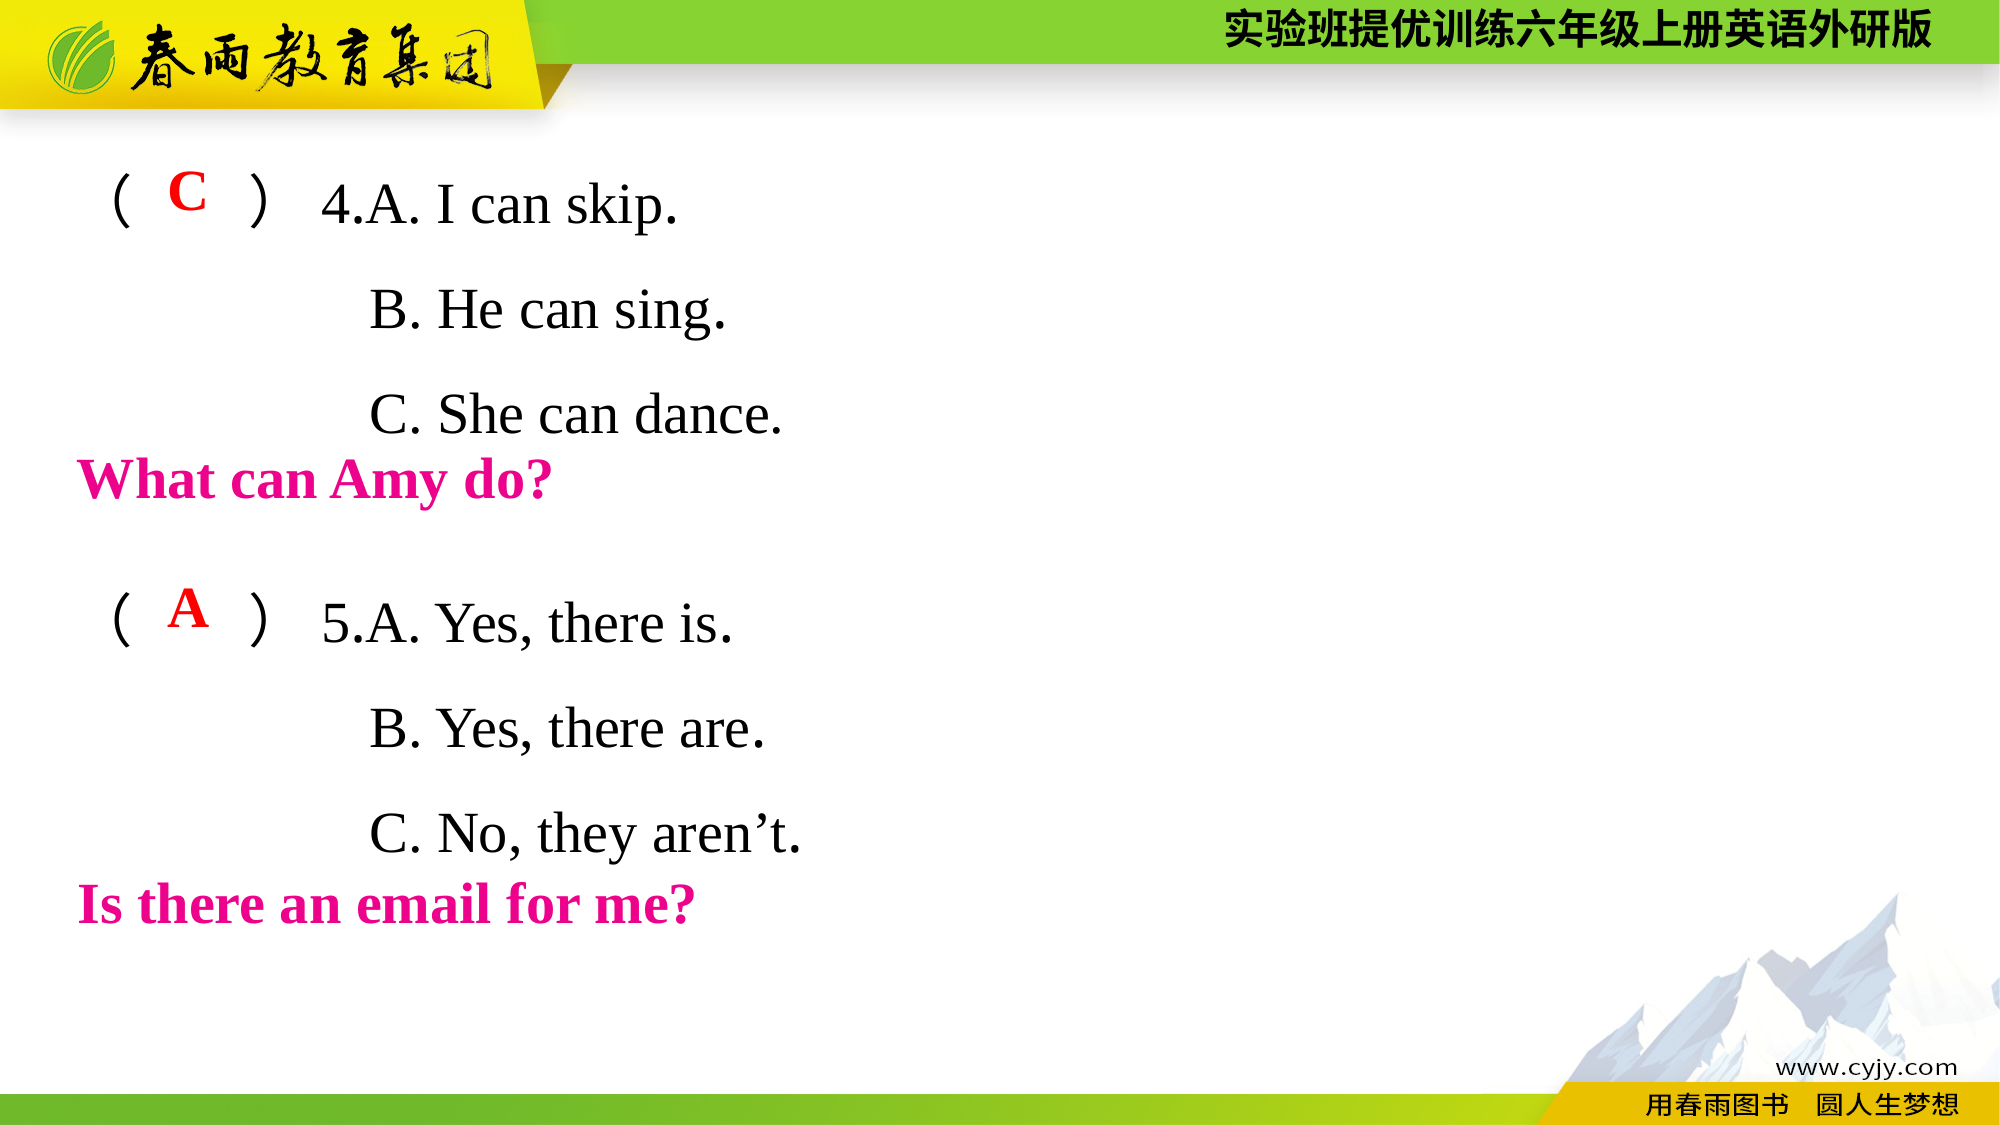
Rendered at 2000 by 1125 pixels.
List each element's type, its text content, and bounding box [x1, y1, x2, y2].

text_box Is there an email for me? [62, 857, 714, 943]
list （ ）4.A. I can skip. B. He can sing. C. She can dance. （ ）5.A. Yes, there is. B. Yes, there are. C. No, they aren’t. [59, 122, 1944, 880]
text_box A [152, 561, 225, 647]
picture [0, 0, 2000, 1125]
text_box What can Amy do? [62, 432, 570, 518]
text_box C [152, 144, 225, 229]
